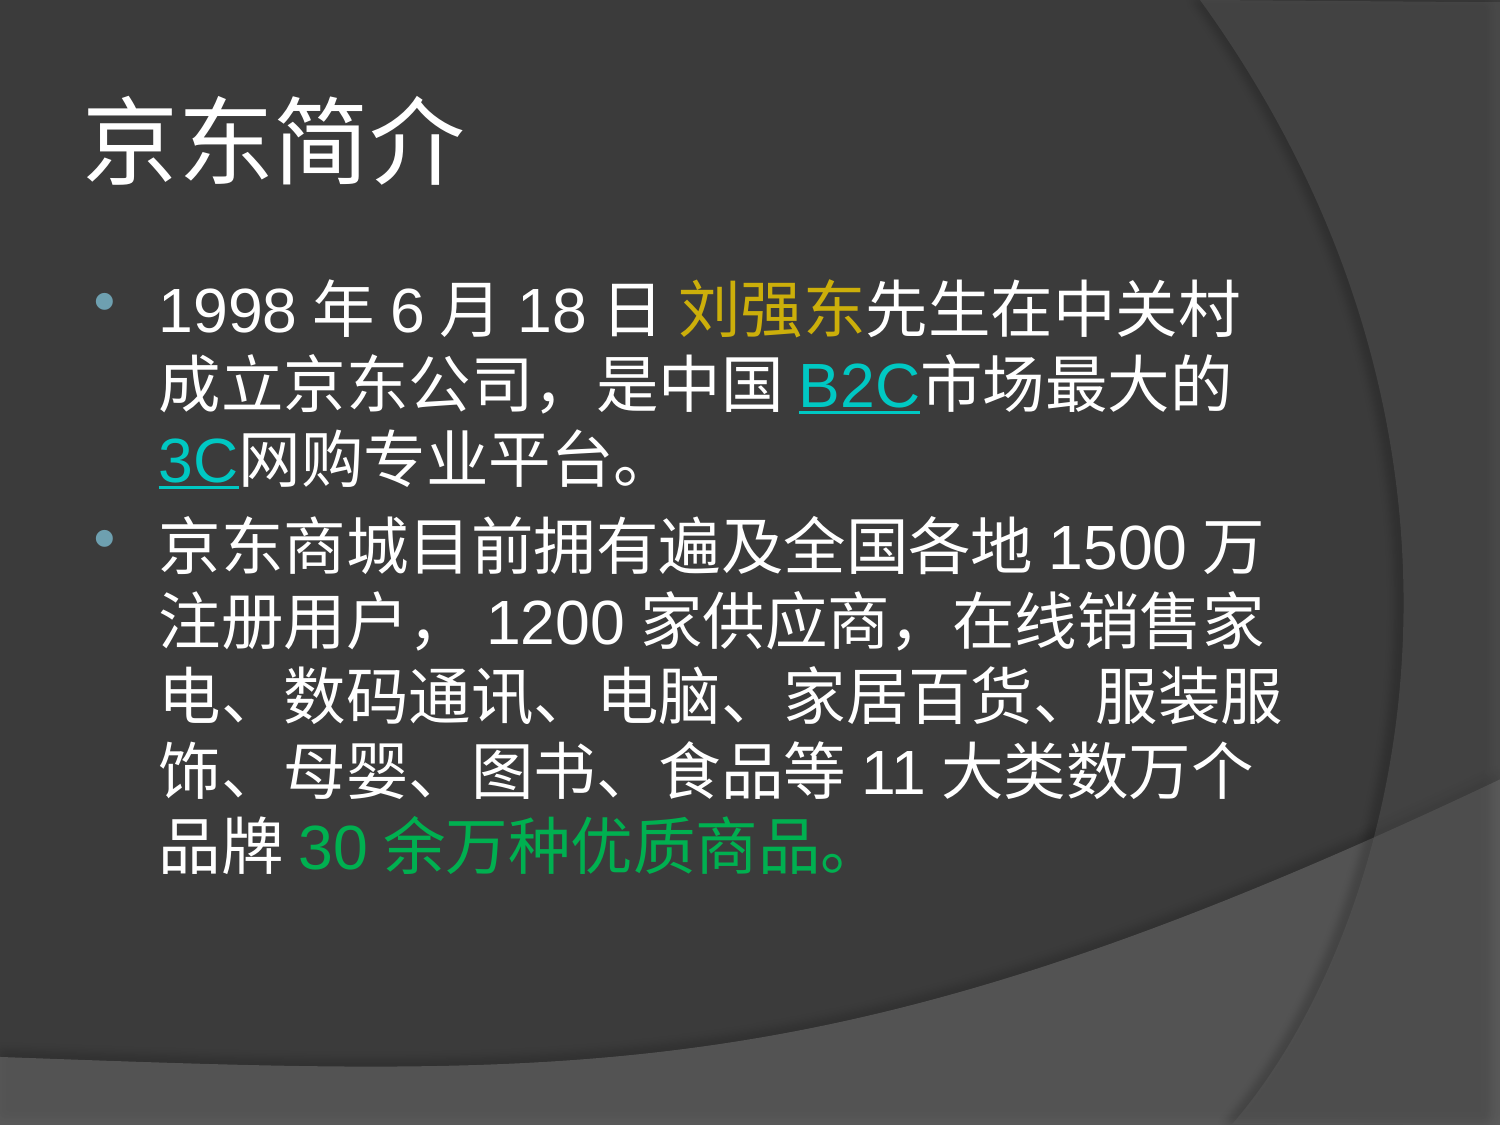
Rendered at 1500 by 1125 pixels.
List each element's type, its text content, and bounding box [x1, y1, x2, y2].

title 京东简介 [74, 44, 1301, 233]
list 1998年6月18日 刘强东先生在中关村成立京东公司，是中国B2C市场最大的3C网购专业平台。 京东商城目前拥有遍及全国各地1500万注册用户，1200家供应商，在线销售家电、数码通讯、电脑、家居百货、服装服饰、母婴、图书、食品等11大类数万个品牌30余万种优质商品。 [74, 262, 1301, 1006]
